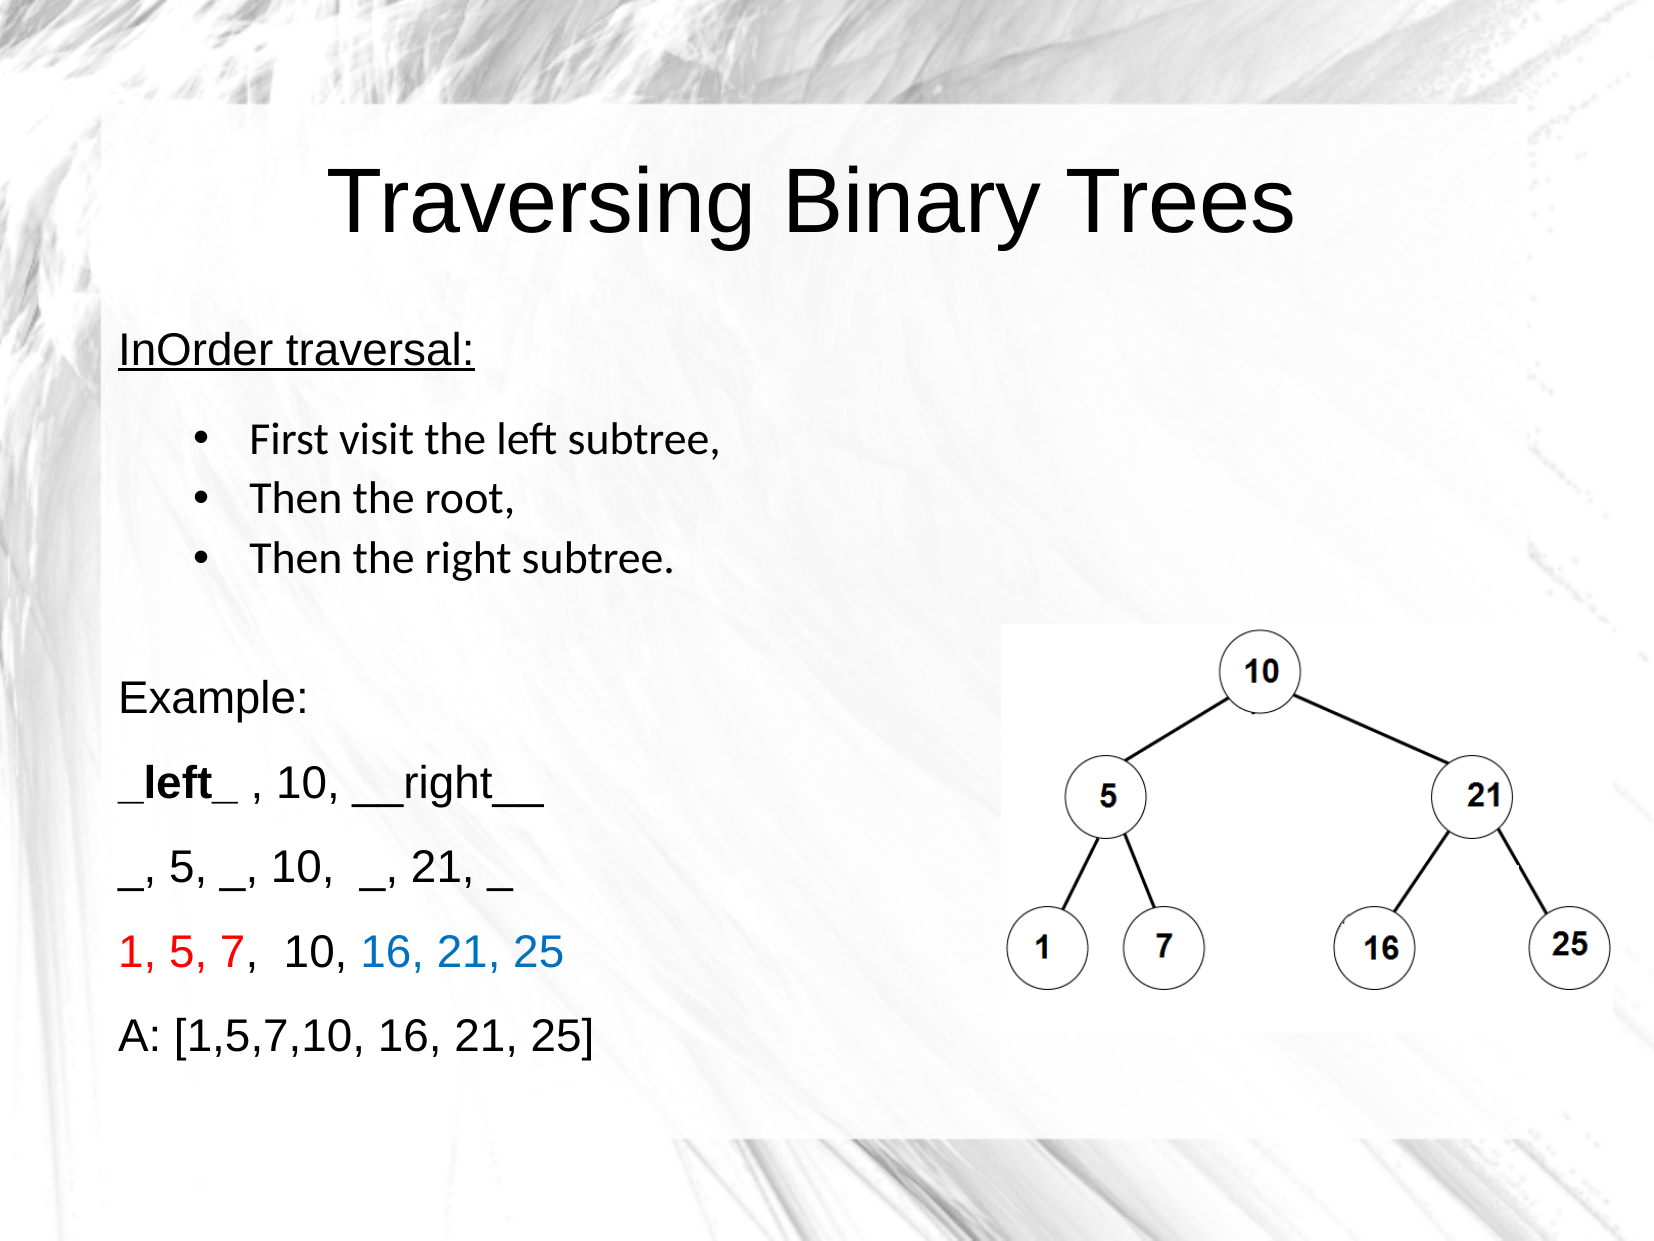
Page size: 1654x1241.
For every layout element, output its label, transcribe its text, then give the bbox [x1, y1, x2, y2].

picture [0, 0, 1654, 1241]
list InOrder traversal: First visit the left subtree, Then the root, Then the right subtree. Example: _left_ , 10, __right__ _, 5, _, 10, _, 21, _ 1, 5, 7, 10, 16, 21, 25 A: [1,5,7,10, 16, 21, 25] [118, 319, 1571, 1102]
title Traversing Binary Trees [118, 112, 1506, 281]
